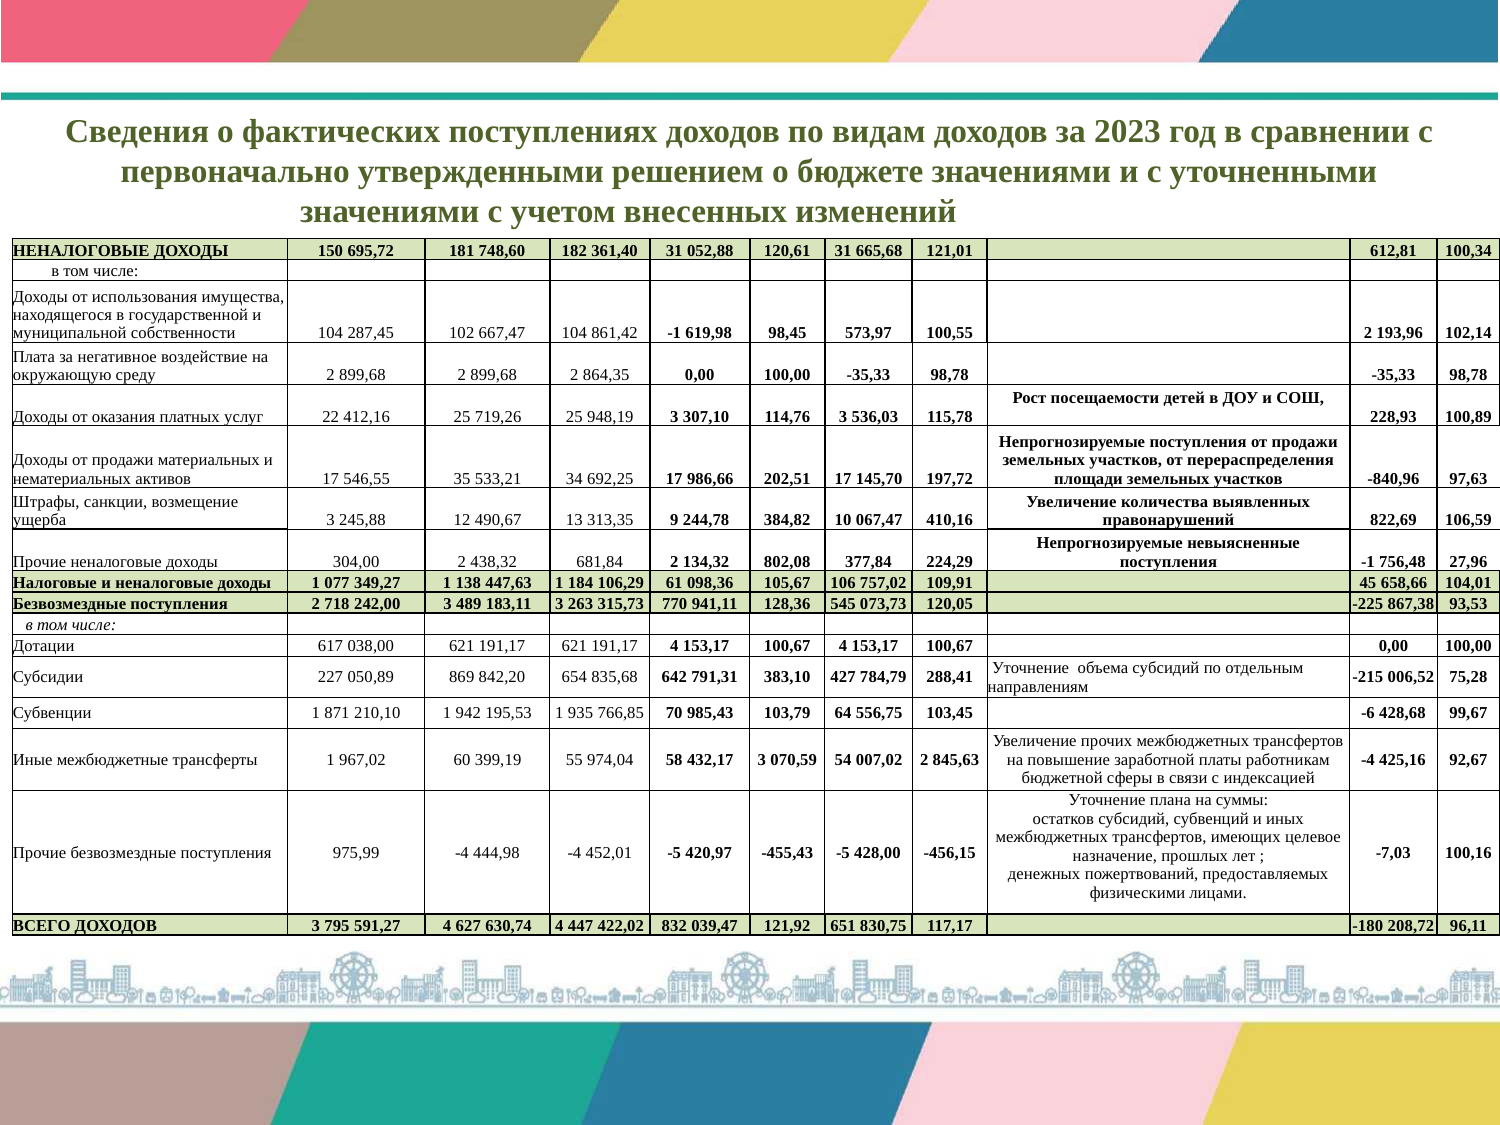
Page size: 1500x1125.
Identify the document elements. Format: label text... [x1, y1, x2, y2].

table_cell 1 184 106,29 [551, 571, 649, 591]
table_cell [1438, 260, 1499, 280]
table_header 150 695,72 [288, 239, 424, 259]
table_cell [550, 614, 649, 634]
table_cell 34 692,25 [551, 426, 649, 487]
table_cell 1 077 349,27 [288, 571, 424, 591]
table_header 100,34 [1438, 239, 1499, 259]
table_cell в том числе: [13, 260, 287, 280]
table_cell 103,45 [913, 698, 987, 728]
table_cell 869 842,20 [425, 657, 549, 697]
table_cell 100,55 [913, 281, 986, 342]
table_cell [426, 260, 549, 280]
table_cell 10 067,47 [826, 488, 912, 529]
table_cell 61 098,36 [651, 571, 749, 591]
table_cell 651 830,75 [826, 915, 911, 934]
table_cell [551, 260, 649, 280]
table_cell 4 153,17 [825, 635, 912, 656]
table_cell Увеличение прочих межбюджетных трансфертов на повышение заработной платы работникам бюджетной сферы в связи с индексацией [988, 729, 1349, 790]
table_cell Налоговые и неналоговые доходы [13, 571, 287, 591]
table_cell Доходы от оказания платных услуг [13, 385, 287, 425]
table_cell -7,03 [1350, 791, 1437, 913]
table_cell 681,84 [551, 530, 649, 570]
table_cell Плата за негативное воздействие на окружающую среду [13, 343, 287, 384]
table_cell 102 667,47 [426, 281, 549, 342]
picture [0, 0, 1500, 102]
table_cell 0,00 [651, 343, 749, 384]
table_cell Субсидии [13, 657, 287, 697]
table_cell 224,29 [913, 530, 987, 570]
table_cell 64 556,75 [825, 698, 912, 728]
table_cell 975,99 [288, 791, 424, 913]
table_cell 70 985,43 [650, 698, 749, 728]
table_cell 0,00 [1350, 635, 1437, 656]
table_cell 3 795 591,27 [288, 915, 424, 934]
table_cell 96,11 [1438, 915, 1499, 934]
table_cell Прочие безвозмездные поступления [13, 791, 287, 913]
table_cell 832 039,47 [651, 915, 749, 934]
table_cell 13 313,35 [551, 488, 649, 529]
table_cell 60 399,19 [425, 729, 549, 790]
table_cell 98,78 [1438, 343, 1499, 384]
table_cell 98,78 [913, 343, 987, 384]
table_cell 2 193,96 [1351, 281, 1436, 342]
table_cell 383,10 [750, 657, 824, 697]
table_cell [425, 614, 549, 634]
table_cell 621 191,17 [425, 635, 549, 656]
table_cell в том числе: [13, 614, 287, 634]
table_cell [913, 614, 987, 634]
table_cell -5 428,00 [825, 791, 912, 913]
table_header 181 748,60 [426, 239, 549, 259]
table_cell 45 658,66 [1351, 571, 1436, 591]
table_cell 100,89 [1438, 385, 1499, 425]
table_cell -215 006,52 [1350, 657, 1437, 697]
table_cell [988, 260, 1349, 280]
table_cell [826, 260, 911, 280]
table_cell 22 412,16 [288, 385, 424, 425]
table_cell 99,67 [1438, 698, 1499, 728]
table_cell [988, 571, 1349, 591]
table_cell Увеличение количества выявленных правонарушений [988, 488, 1349, 528]
table_cell -5 420,97 [650, 791, 749, 913]
table_header 182 361,40 [551, 239, 649, 259]
table_cell 802,08 [751, 530, 824, 570]
table_cell 304,00 [288, 530, 424, 570]
table_cell 128,36 [751, 593, 824, 612]
table_cell -35,33 [826, 343, 912, 384]
table_cell [288, 260, 424, 280]
table_cell 228,93 [1351, 385, 1436, 425]
table_cell Субвенции [13, 698, 287, 728]
table_cell 115,78 [913, 385, 987, 425]
table_cell 100,00 [1438, 635, 1499, 656]
table_cell -180 208,72 [1351, 915, 1436, 934]
table_cell 427 784,79 [825, 657, 912, 697]
table_cell 106,59 [1438, 488, 1500, 529]
table_cell 642 791,31 [650, 657, 749, 697]
table_cell 621 191,17 [550, 635, 649, 656]
table_cell Прочие неналоговые доходы [13, 530, 287, 570]
table_cell Рост посещаемости детей в ДОУ и СОШ, [988, 385, 1349, 425]
table_cell 104 287,45 [288, 281, 424, 342]
table_cell Уточнение плана на суммы: остатков субсидий, субвенций и иных межбюджетных трансфертов, имеющих целевое назначение, прошлых лет ; денежных пожертвований, предоставляемых физическими лицами. [988, 791, 1349, 913]
table_header 31 665,68 [826, 239, 911, 259]
table_cell [913, 260, 986, 280]
table_cell 58 432,17 [650, 729, 749, 790]
table_cell 410,16 [913, 488, 987, 529]
table_cell 100,16 [1438, 791, 1499, 913]
table_cell -1 756,48 [1351, 530, 1436, 570]
table_header [988, 239, 1349, 259]
table_cell 27,96 [1438, 530, 1500, 570]
table_cell [988, 635, 1349, 656]
table_cell 54 007,02 [825, 729, 912, 790]
table_cell [750, 614, 824, 634]
table_cell [988, 915, 1349, 934]
table_cell 104,01 [1438, 571, 1499, 591]
table_cell 202,51 [751, 426, 824, 487]
table_cell ВСЕГО ДОХОДОВ [13, 915, 287, 934]
table_cell 573,97 [826, 281, 911, 342]
table_cell 822,69 [1351, 488, 1436, 529]
text_box Сведения о фактических поступлениях доходов по видам доходов за 2023 год в сравнении с первоначально утвержденными решением о бюджете значениями и с уточненными значениями с учетом внесенных изменений [43, 109, 1457, 237]
table_cell 103,79 [750, 698, 824, 728]
table_cell 384,82 [751, 488, 824, 529]
table_cell 97,63 [1438, 426, 1500, 487]
table_cell 55 974,04 [550, 729, 649, 790]
table_cell 1 942 195,53 [425, 698, 549, 728]
table_cell 17 546,55 [288, 426, 424, 487]
table_cell 3 245,88 [288, 488, 424, 529]
table_cell 1 935 766,85 [550, 698, 649, 728]
table_cell [751, 260, 824, 280]
table_cell Дотации [13, 635, 287, 656]
table_cell 288,41 [913, 657, 987, 697]
table_cell 227 050,89 [288, 657, 424, 697]
table_cell 3 489 183,11 [426, 593, 549, 612]
table_cell [825, 614, 912, 634]
table_cell -225 867,38 [1351, 593, 1436, 612]
table_cell 92,67 [1438, 729, 1499, 790]
table_cell 105,67 [751, 571, 824, 591]
table_cell [988, 343, 1349, 384]
table_cell 98,45 [751, 281, 824, 342]
table_cell 100,67 [913, 635, 987, 656]
table_cell 377,84 [826, 530, 912, 570]
table_cell [988, 698, 1349, 728]
table_cell 2 438,32 [426, 530, 549, 570]
table_cell 17 145,70 [826, 426, 912, 487]
table_cell 3 536,03 [826, 385, 912, 425]
table_cell -35,33 [1351, 343, 1436, 384]
table_cell [288, 614, 424, 634]
table_cell 3 307,10 [651, 385, 749, 425]
table_cell 654 835,68 [550, 657, 649, 697]
table_cell Доходы от продажи материальных и нематериальных активов [13, 426, 287, 487]
table_header 120,61 [751, 239, 824, 259]
table_cell Штрафы, санкции, возмещение ущерба [13, 488, 287, 528]
table_cell -4 425,16 [1350, 729, 1437, 790]
table_cell 121,92 [751, 915, 824, 934]
table_cell 4 153,17 [650, 635, 749, 656]
table_cell -1 619,98 [651, 281, 749, 342]
table_cell -456,15 [913, 791, 987, 913]
table_cell 1 967,02 [288, 729, 424, 790]
table_cell [1438, 614, 1499, 634]
table_cell 114,76 [751, 385, 824, 425]
table_cell 25 719,26 [426, 385, 549, 425]
table_cell 770 941,11 [651, 593, 749, 612]
table_cell 2 864,35 [551, 343, 649, 384]
table_cell 104 861,42 [551, 281, 649, 342]
table_cell 100,67 [750, 635, 824, 656]
table_cell 1 138 447,63 [426, 571, 549, 591]
table_cell 35 533,21 [426, 426, 549, 487]
table_cell 109,91 [913, 571, 986, 591]
table_cell 25 948,19 [551, 385, 649, 425]
table_cell Доходы от использования имущества, находящегося в государственной и муниципальной собственности [13, 281, 287, 342]
table_cell 2 899,68 [426, 343, 549, 384]
table_cell 2 134,32 [651, 530, 749, 570]
table_cell [988, 593, 1349, 612]
picture [0, 951, 1500, 1125]
table_cell [1351, 260, 1436, 280]
table_cell -840,96 [1351, 426, 1436, 487]
table_cell Непрогнозируемые невыясненные поступления [988, 530, 1349, 570]
table_cell [1350, 614, 1437, 634]
table_cell 93,53 [1438, 593, 1499, 612]
table_cell 2 845,63 [913, 729, 987, 790]
table_header 121,01 [913, 239, 986, 259]
table_cell 545 073,73 [826, 593, 911, 612]
table_cell 75,28 [1438, 657, 1499, 697]
table_header 31 052,88 [651, 239, 749, 259]
table_cell -4 452,01 [550, 791, 649, 913]
table_cell 106 757,02 [826, 571, 911, 591]
table_cell 3 070,59 [750, 729, 824, 790]
table_cell Иные межбюджетные трансферты [13, 729, 287, 790]
table_cell -455,43 [750, 791, 824, 913]
table_cell 2 899,68 [288, 343, 424, 384]
table_cell Уточнение объема субсидий по отдельным направлениям [988, 657, 1349, 697]
table_cell 102,14 [1438, 281, 1499, 342]
table_cell 120,05 [913, 593, 986, 612]
table_cell 4 447 422,02 [551, 915, 649, 934]
table_cell 1 871 210,10 [288, 698, 424, 728]
table_cell 197,72 [913, 426, 987, 487]
table_cell Непрогнозируемые поступления от продажи земельных участков, от перераспределения площади земельных участков [988, 426, 1349, 487]
table_cell 117,17 [913, 915, 986, 934]
table_cell [651, 260, 749, 280]
table_cell 3 263 315,73 [551, 593, 649, 612]
table_cell [988, 614, 1349, 634]
table_cell 2 718 242,00 [288, 593, 424, 612]
table_cell [988, 281, 1349, 342]
table_header НЕНАЛОГОВЫЕ ДОХОДЫ [13, 239, 287, 259]
table_header 612,81 [1351, 239, 1436, 259]
table_cell Безвозмездные поступления [13, 593, 287, 612]
table_cell 9 244,78 [651, 488, 749, 529]
table_cell 4 627 630,74 [426, 915, 549, 934]
table_cell 12 490,67 [426, 488, 549, 529]
table_cell 100,00 [751, 343, 824, 384]
table_cell 617 038,00 [288, 635, 424, 656]
table_cell -6 428,68 [1350, 698, 1437, 728]
table_cell [650, 614, 749, 634]
table_cell 17 986,66 [651, 426, 749, 487]
table_cell -4 444,98 [425, 791, 549, 913]
